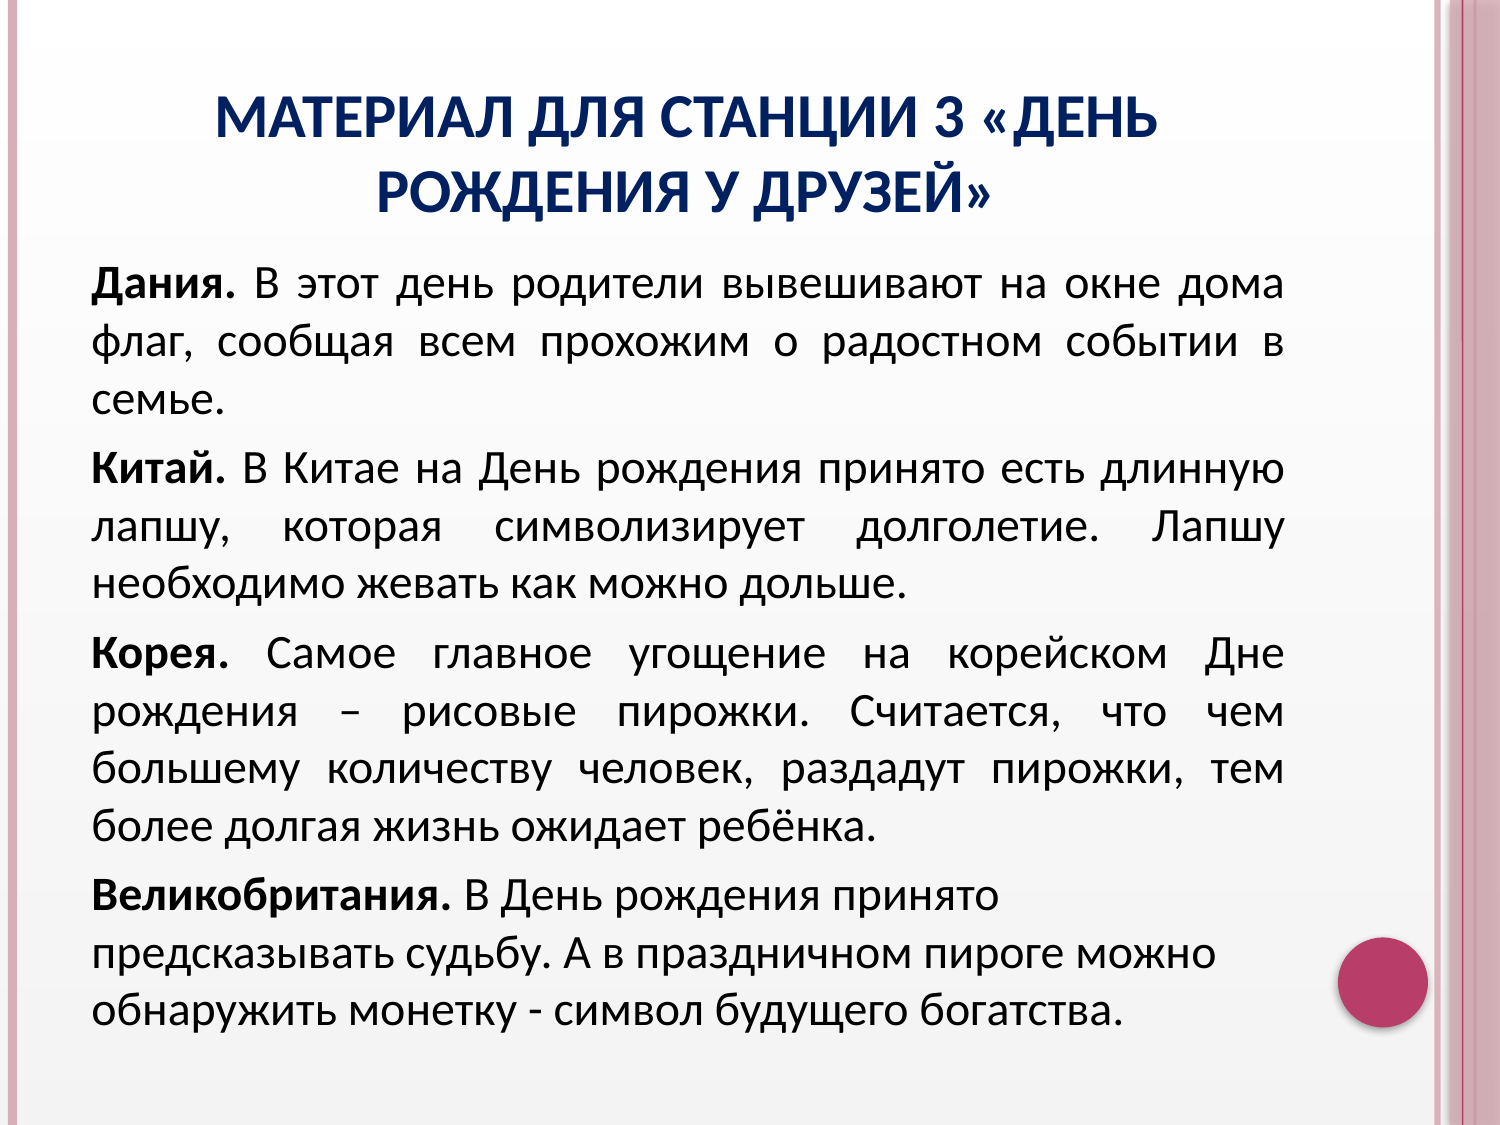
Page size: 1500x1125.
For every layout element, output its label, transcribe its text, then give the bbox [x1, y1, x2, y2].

list Дания. В этот день родители вывешивают на окне дома флаг, сообщая всем прохожим о радостном событии в семье. Китай. В Китае на День рождения принято есть длинную лапшу, которая символизирует долголетие. Лапшу необходимо жевать как можно дольше. Корея. Самое главное угощение на корейском Дне рождения – рисовые пирожки. Считается, что чем большему количеству человек, раздадут пирожки, тем более долгая жизнь ожидает ребёнка. Великобритания. В День рождения принято предсказывать судьбу. А в праздничном пироге можно обнаружить монетку - символ будущего богатства. [76, 243, 1302, 1043]
title Материал для станции 3 «День рождения у друзей» [75, 45, 1300, 233]
